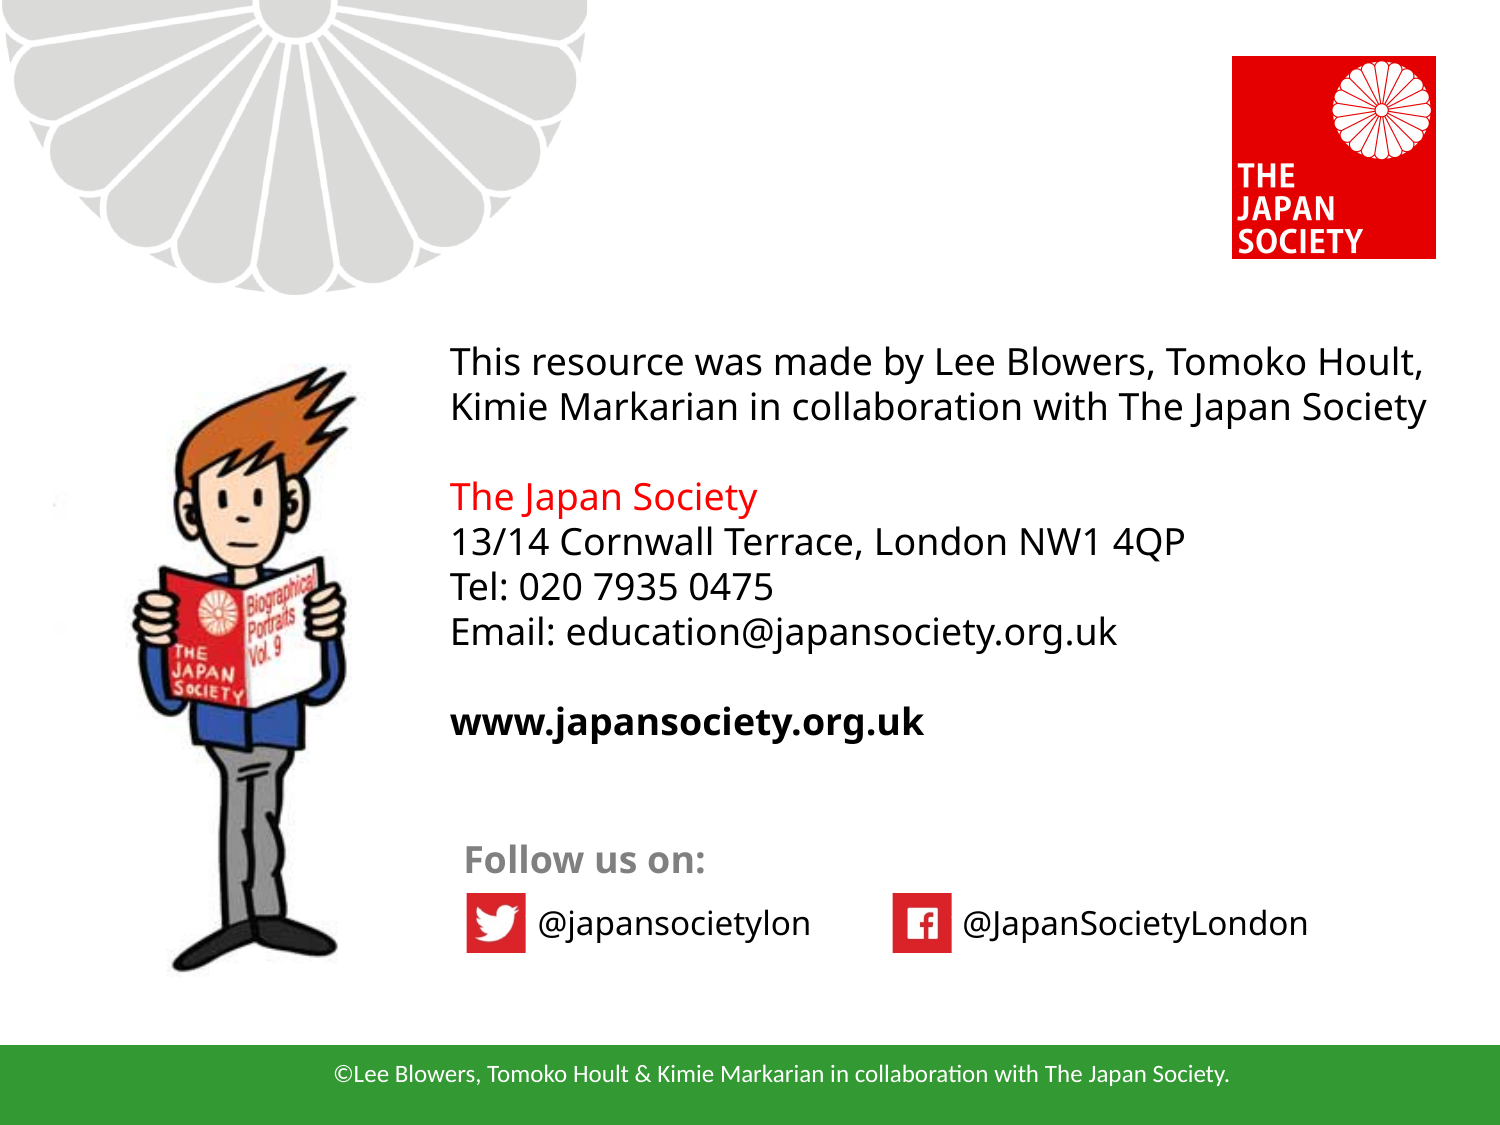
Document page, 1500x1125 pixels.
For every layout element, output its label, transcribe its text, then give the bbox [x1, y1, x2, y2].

picture [892, 892, 952, 953]
text_box Follow us on: [463, 836, 982, 882]
text_box @japansocietylon [537, 902, 887, 943]
picture [2, 0, 588, 990]
text_box [0, 1045, 1500, 1125]
footer ©Lee Blowers, Tomoko Hoult & Kimie Markarian in collaboration with The Japan Society. [194, 1042, 1388, 1103]
picture [466, 892, 526, 953]
text_box @JapanSocietyLondon [962, 902, 1412, 943]
text_box This resource was made by Lee Blowers, Tomoko Hoult, Kimie Markarian in collaboration with The Japan Society The Japan Society 13/14 Cornwall Terrace, London NW1 4QP Tel: 020 7935 0475 Email: education@japansociety.org.uk www.japansociety.org.uk [455, 338, 1454, 744]
picture [1232, 56, 1436, 260]
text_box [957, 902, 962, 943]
